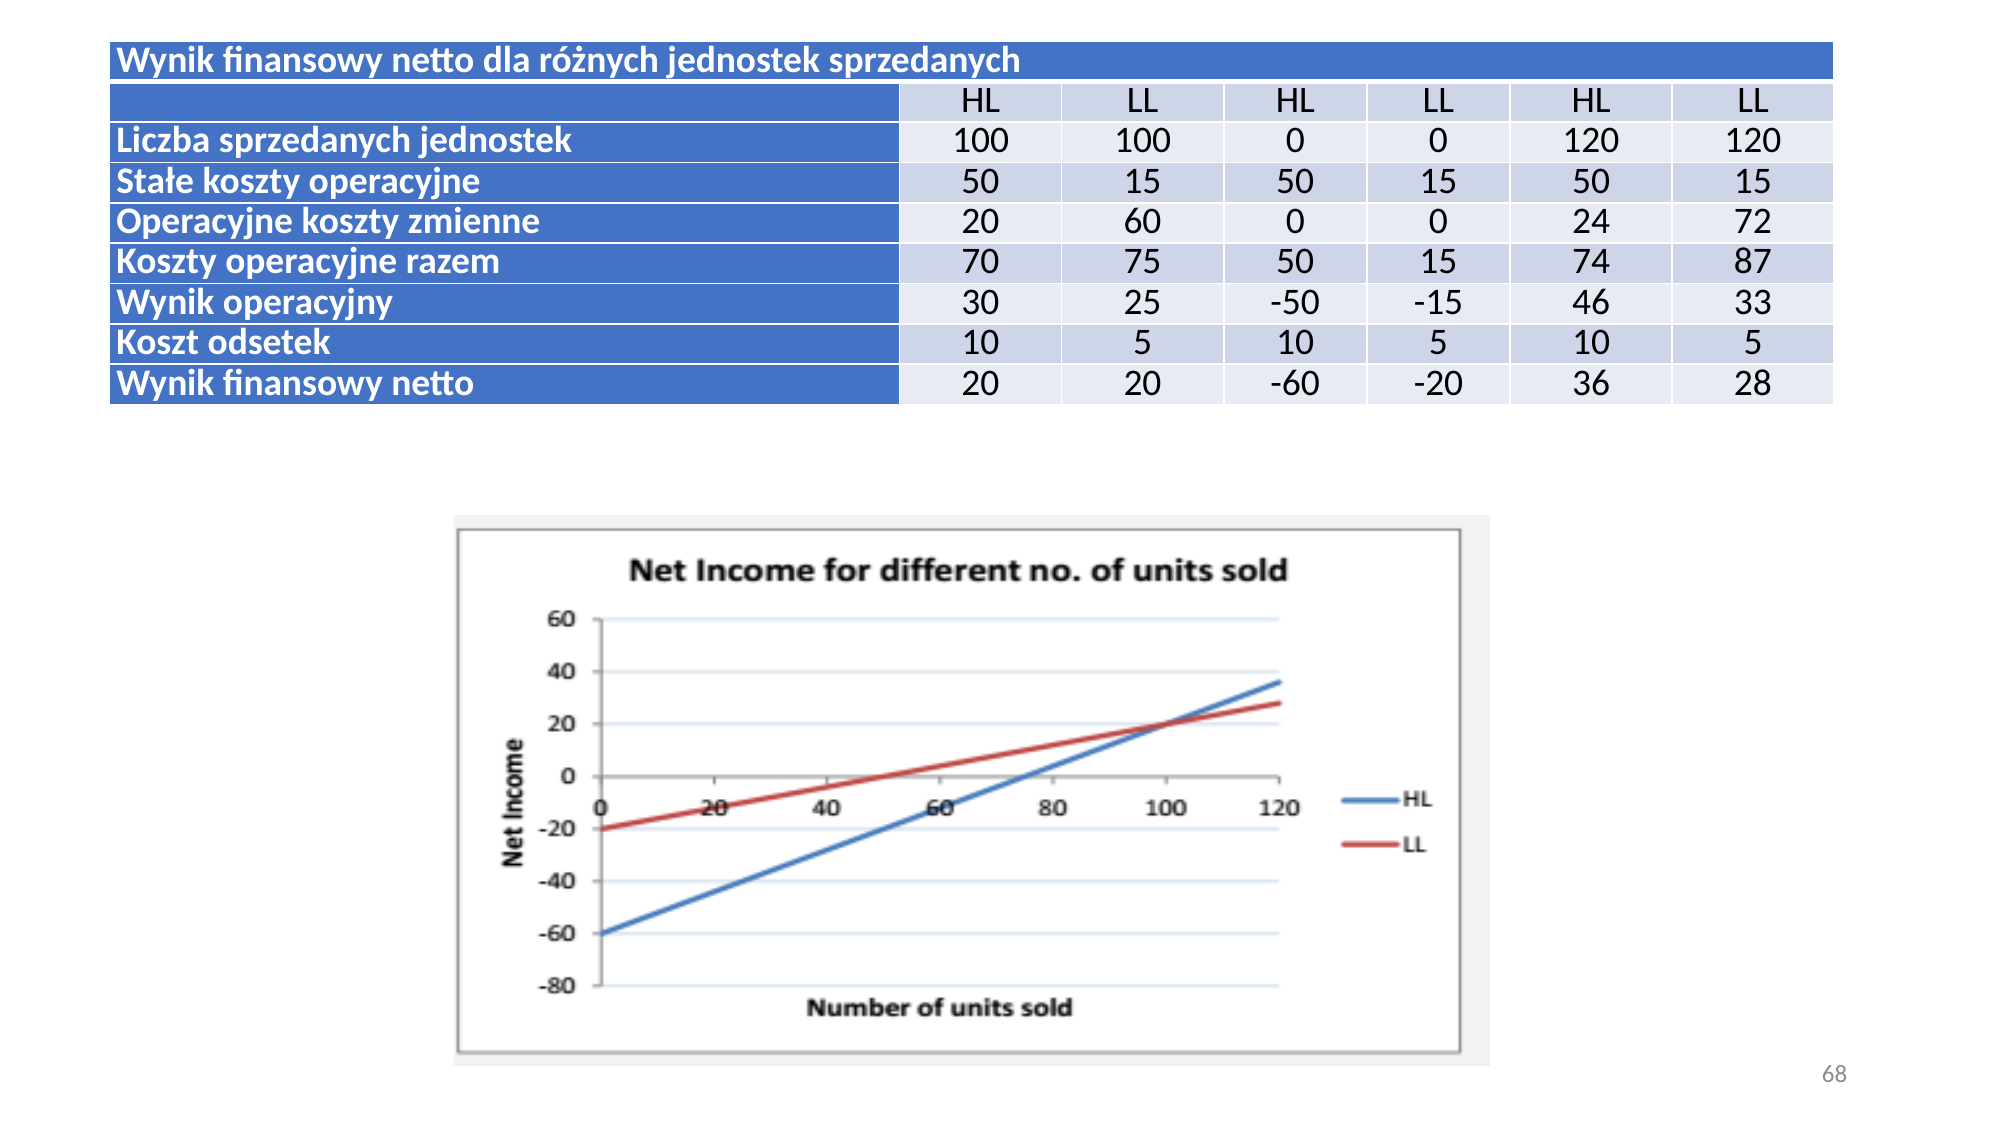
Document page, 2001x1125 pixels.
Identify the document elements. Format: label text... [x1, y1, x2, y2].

table_cell 36 [1511, 365, 1671, 404]
table_cell 15 [1368, 163, 1509, 202]
table_cell 50 [1225, 244, 1366, 283]
table_cell 20 [1062, 365, 1223, 404]
table_cell Koszt odsetek [110, 325, 899, 363]
table_cell 10 [1225, 325, 1366, 363]
table_cell 33 [1673, 284, 1833, 323]
table_cell Liczba sprzedanych jednostek [110, 123, 899, 162]
table_cell -15 [1368, 284, 1509, 323]
table_cell 46 [1511, 284, 1671, 323]
table_cell 25 [1062, 284, 1223, 323]
table_cell 50 [900, 163, 1061, 202]
table_cell 0 [1225, 123, 1366, 162]
table_cell 20 [900, 365, 1061, 404]
table_cell 0 [1225, 204, 1366, 242]
table_cell HL [1225, 84, 1366, 121]
table_cell 10 [1511, 325, 1671, 363]
table_cell 5 [1368, 325, 1509, 363]
table_cell LL [1673, 84, 1833, 121]
table_cell 120 [1511, 123, 1671, 162]
table_cell 15 [1062, 163, 1223, 202]
slide_number 68 [1412, 1042, 1863, 1103]
table_cell 30 [900, 284, 1061, 323]
table_cell 15 [1368, 244, 1509, 283]
table_cell 70 [900, 244, 1061, 283]
table_cell Stałe koszty operacyjne [110, 163, 899, 202]
table_cell 24 [1511, 204, 1671, 242]
table_cell 20 [900, 204, 1061, 242]
table_cell Wynik operacyjny [110, 284, 899, 323]
table_cell 74 [1511, 244, 1671, 283]
table_cell LL [1368, 84, 1509, 121]
table_cell HL [1511, 84, 1671, 121]
table_cell 100 [900, 123, 1061, 162]
table_cell 0 [1368, 204, 1509, 242]
table_cell 5 [1062, 325, 1223, 363]
table_cell 50 [1511, 163, 1671, 202]
table_cell [110, 84, 899, 121]
table_cell 5 [1673, 325, 1833, 363]
table_cell 50 [1225, 163, 1366, 202]
table_cell 0 [1368, 123, 1509, 162]
table_cell 75 [1062, 244, 1223, 283]
table_header Wynik finansowy netto dla różnych jednostek sprzedanych [110, 42, 1833, 79]
table_cell 60 [1062, 204, 1223, 242]
table_cell Koszty operacyjne razem [110, 244, 899, 283]
table_cell LL [1062, 84, 1223, 121]
table_cell -60 [1225, 365, 1366, 404]
table_cell Wynik finansowy netto [110, 365, 899, 404]
table_cell 28 [1673, 365, 1833, 404]
table_cell -50 [1225, 284, 1366, 323]
picture [443, 515, 1490, 1066]
table_cell HL [900, 84, 1061, 121]
table_cell Operacyjne koszty zmienne [110, 204, 899, 242]
table_cell -20 [1368, 365, 1509, 404]
table_cell 72 [1673, 204, 1833, 242]
table_cell 10 [900, 325, 1061, 363]
table_cell 87 [1673, 244, 1833, 283]
table_cell 15 [1673, 163, 1833, 202]
table_cell 100 [1062, 123, 1223, 162]
table_cell 120 [1673, 123, 1833, 162]
